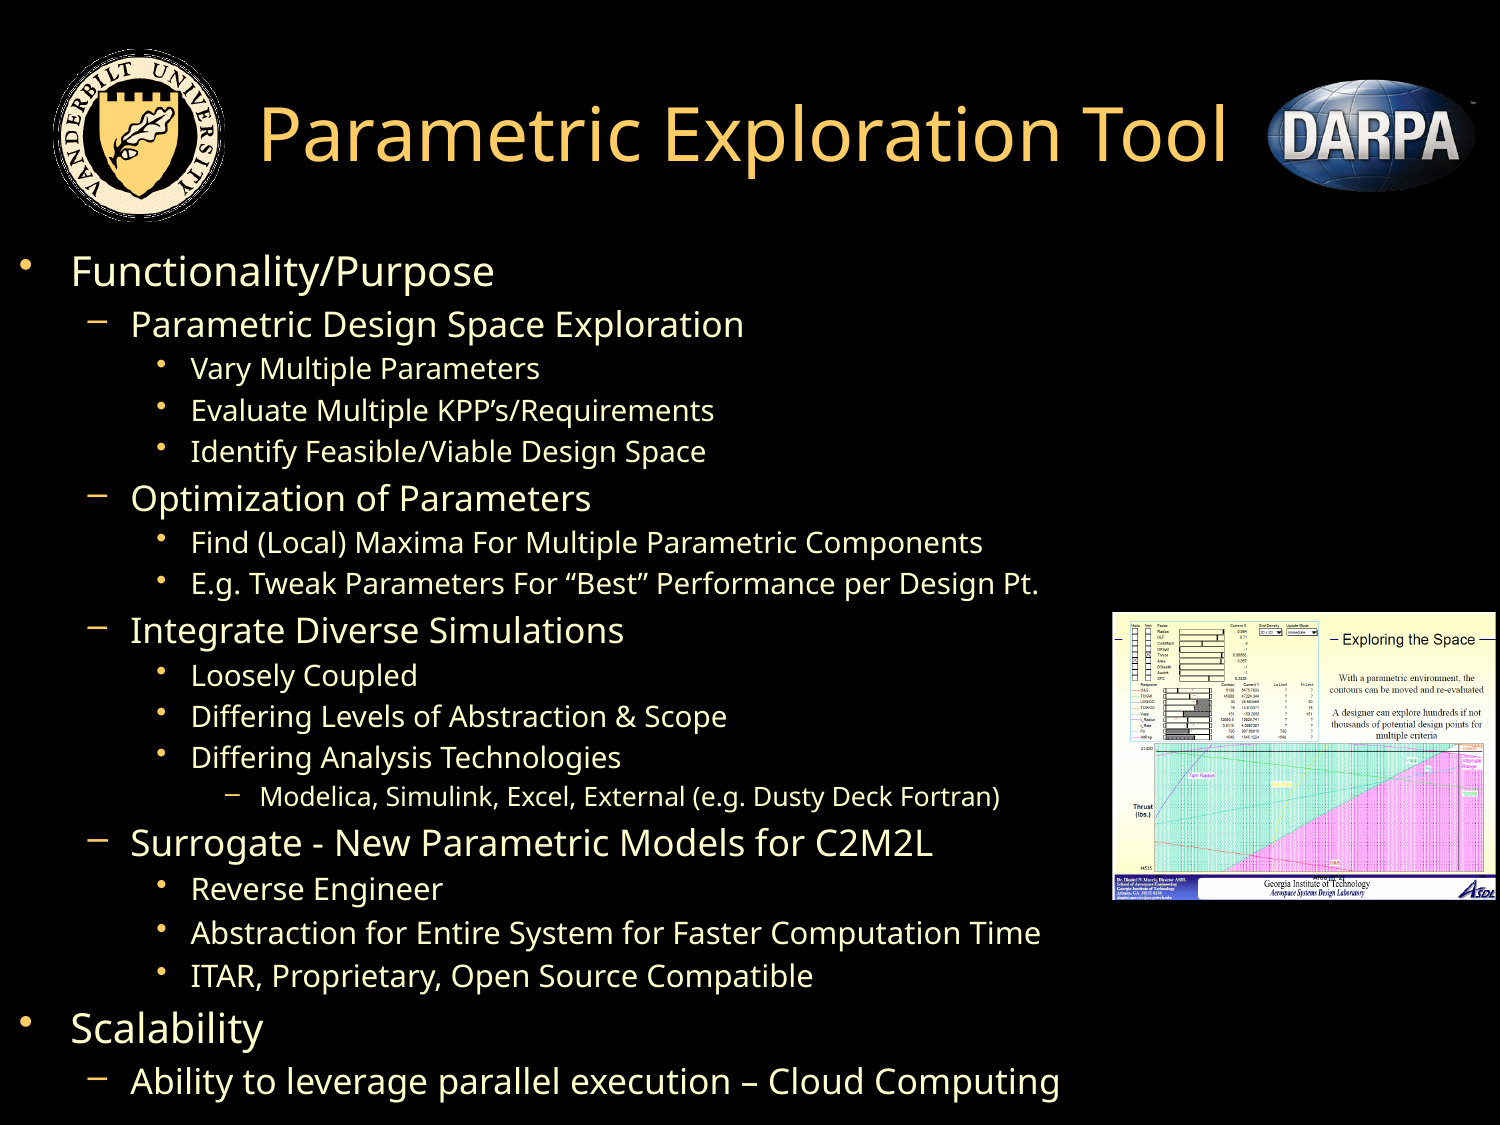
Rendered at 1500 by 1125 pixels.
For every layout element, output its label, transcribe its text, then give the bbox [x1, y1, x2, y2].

title Parametric Exploration Tool [224, 62, 1263, 201]
picture [53, 49, 225, 222]
list Functionality/Purpose Parametric Design Space Exploration Vary Multiple Parameters Evaluate Multiple KPP’s/Requirements Identify Feasible/Viable Design Space Optimization of Parameters Find (Local) Maxima For Multiple Parametric Components E.g. Tweak Parameters For “Best” Performance per Design Pt. Integrate Diverse Simulations Loosely Coupled Differing Levels of Abstraction & Scope Differing Analysis Technologies Modelica, Simulink, Excel, External (e.g. Dusty Deck Fortran) Surrogate - New Parametric Models for C2M2L Reverse Engineer Abstraction for Entire System for Faster Computation Time ITAR, Proprietary, Open Source Compatible Scalability Ability to leverage parallel execution – Cloud Computing [3, 237, 1401, 1113]
picture [1112, 612, 1496, 901]
picture [1264, 77, 1478, 194]
